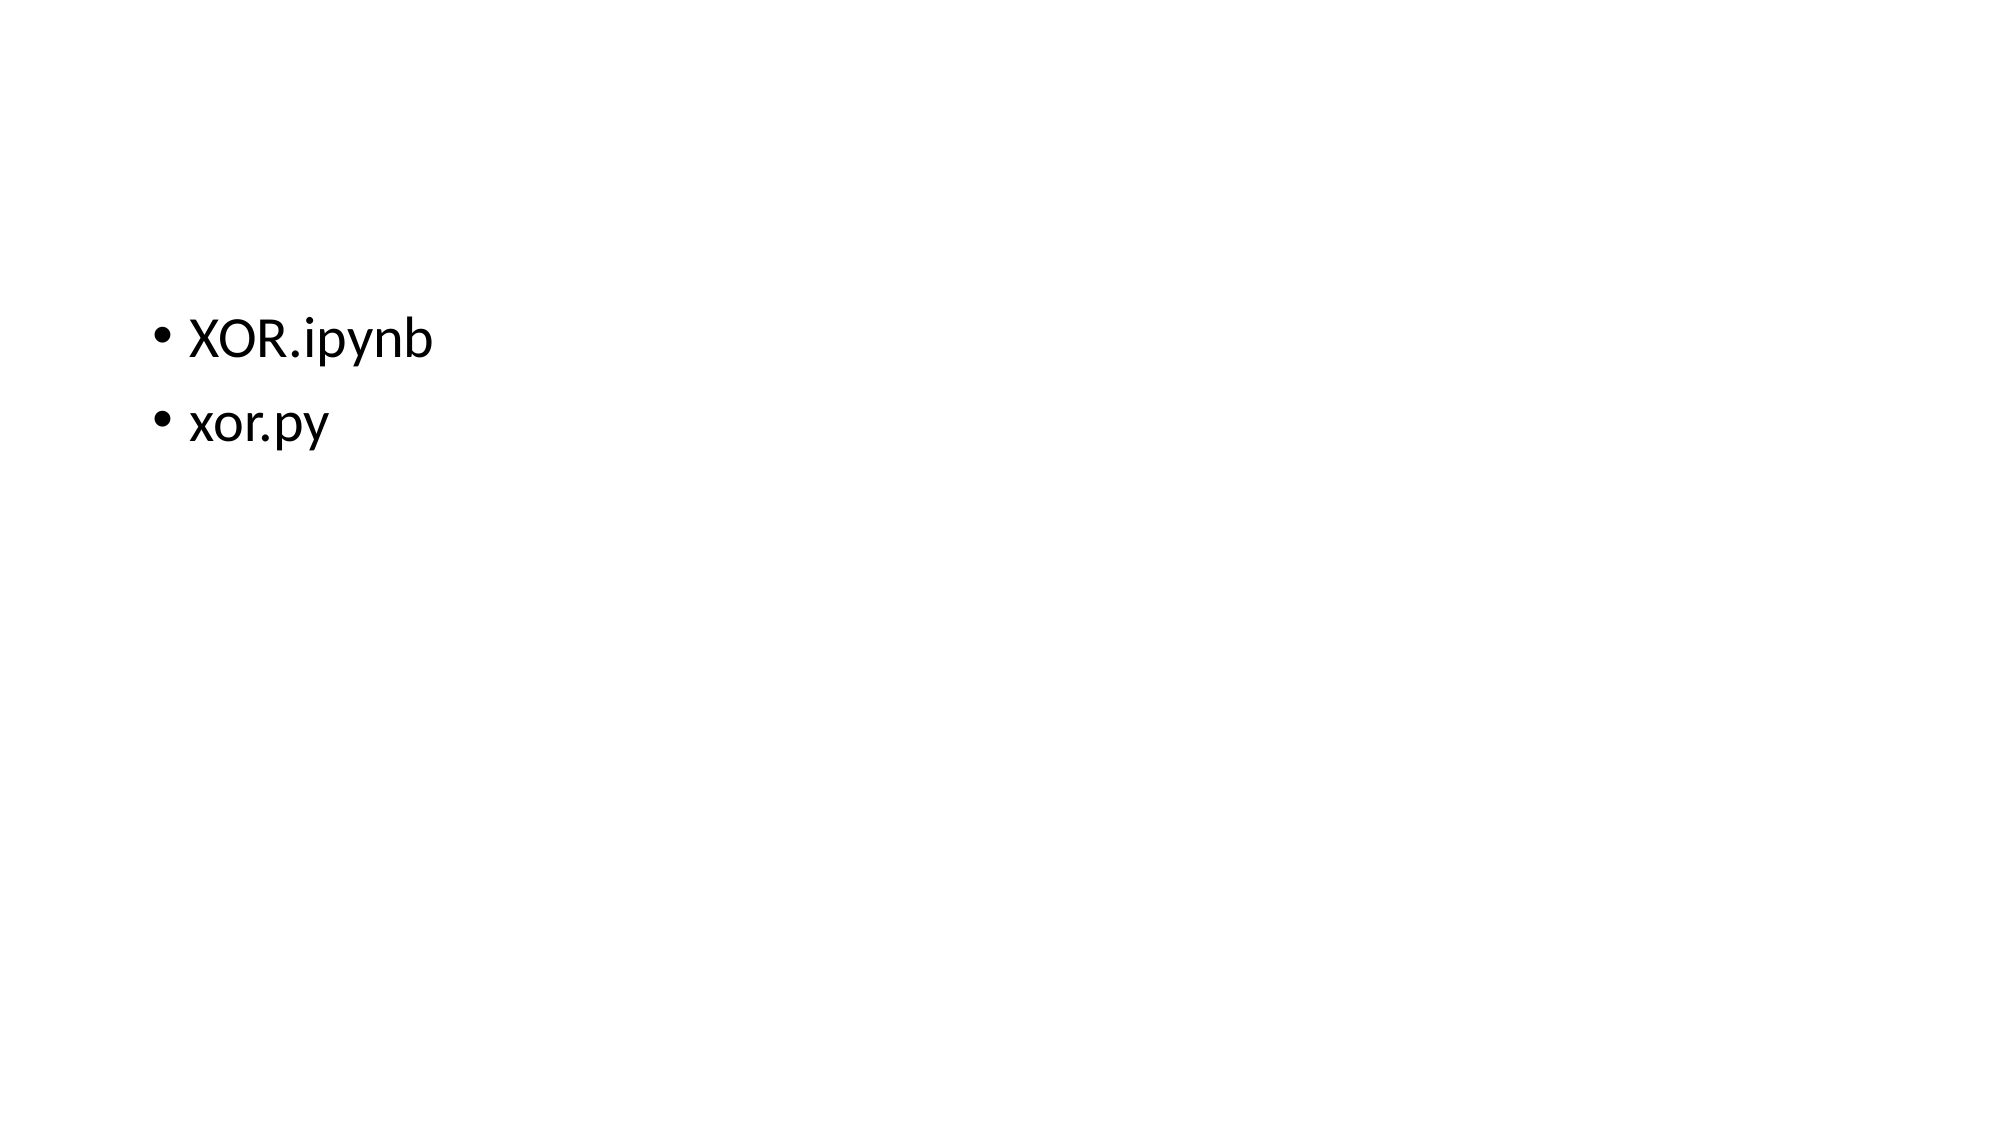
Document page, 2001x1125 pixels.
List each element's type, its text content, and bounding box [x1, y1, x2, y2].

list XOR.ipynb xor.py [137, 299, 1863, 1014]
